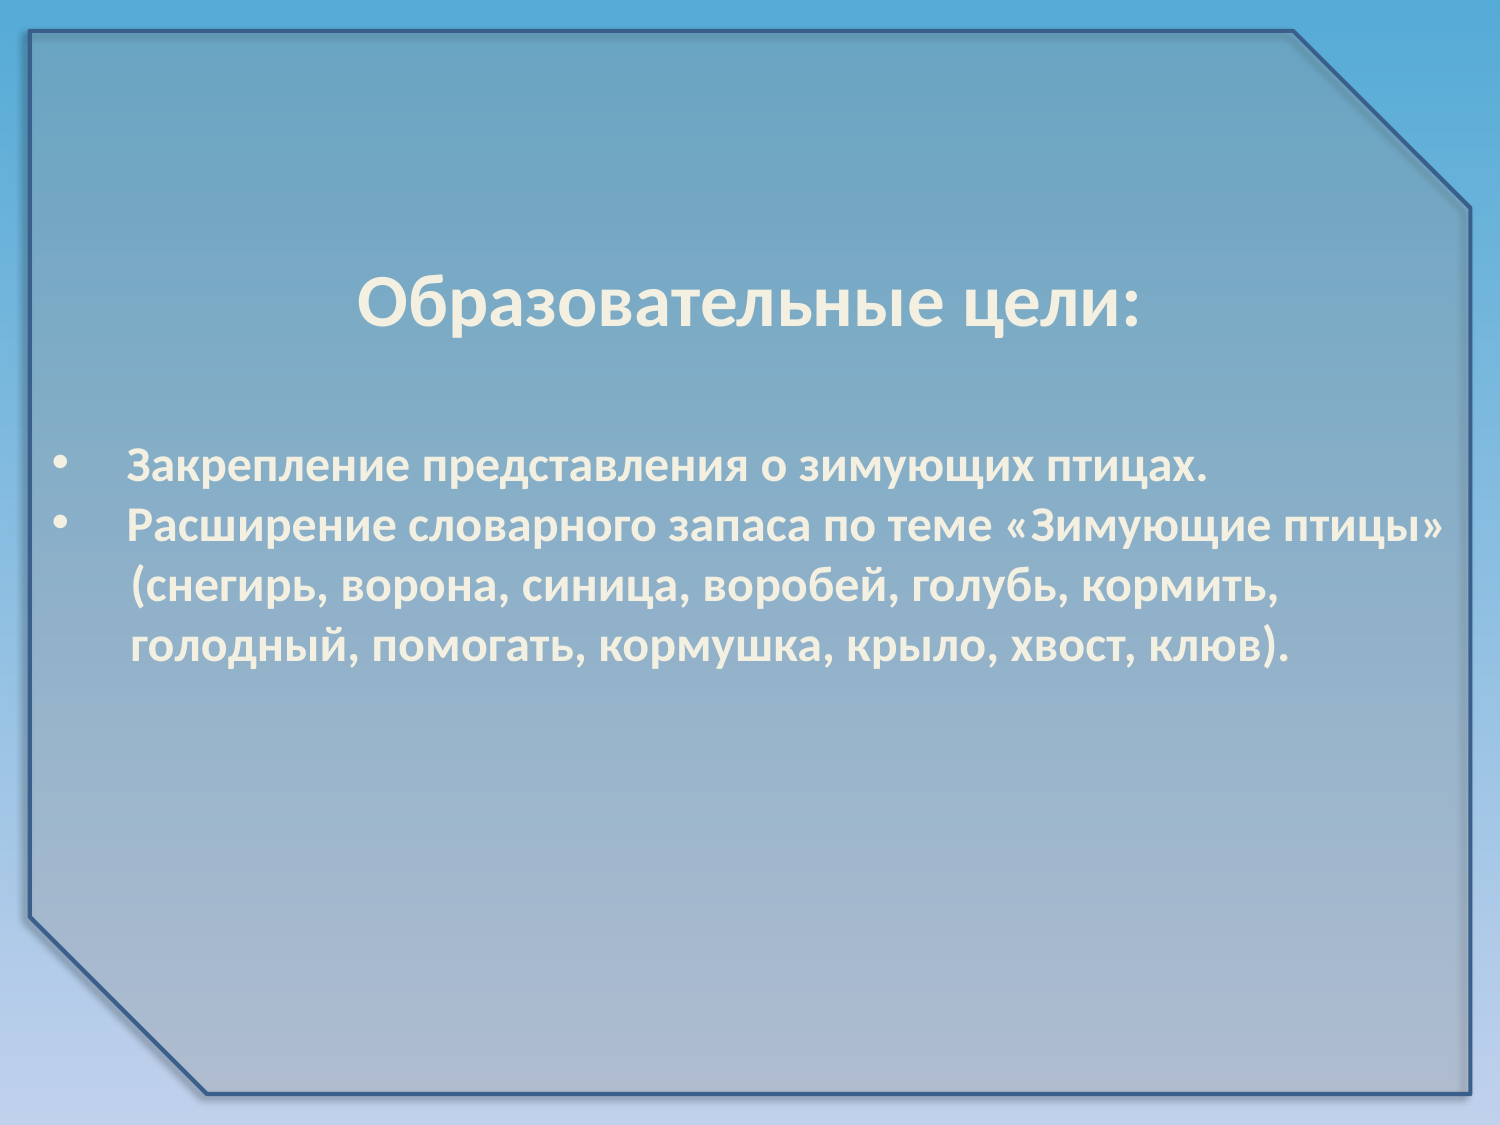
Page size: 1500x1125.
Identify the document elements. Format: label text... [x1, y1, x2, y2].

text_box Образовательные цели: Закрепление представления о зимующих птицах. Расширение словарного запаса по теме «Зимующие птицы» (снегирь, ворона, синица, воробей, голубь, кормить, голодный, помогать, кормушка, крыло, хвост, клюв). [36, 243, 1464, 679]
text_box [27, 28, 1473, 1097]
